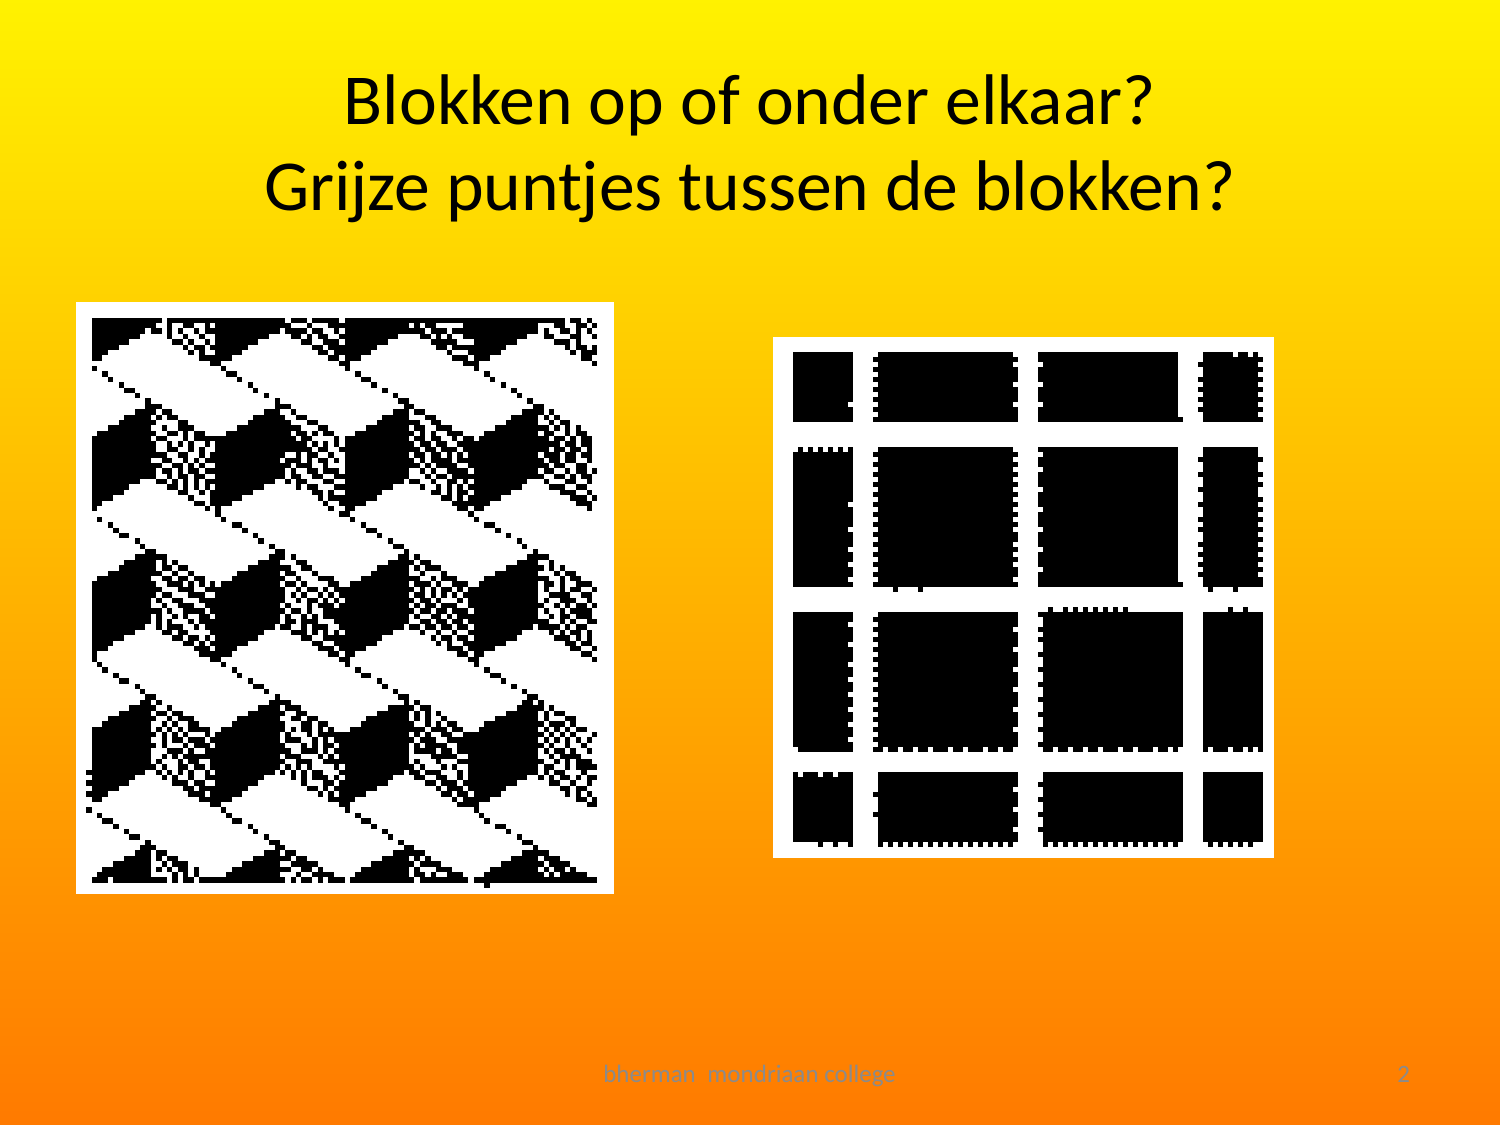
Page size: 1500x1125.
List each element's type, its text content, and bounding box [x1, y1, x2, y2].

picture [76, 302, 615, 894]
title Blokken op of onder elkaar? Grijze puntjes tussen de blokken? [75, 45, 1425, 233]
footer bherman mondriaan college [512, 1042, 988, 1103]
slide_number 2 [1074, 1042, 1425, 1103]
picture [773, 337, 1274, 858]
